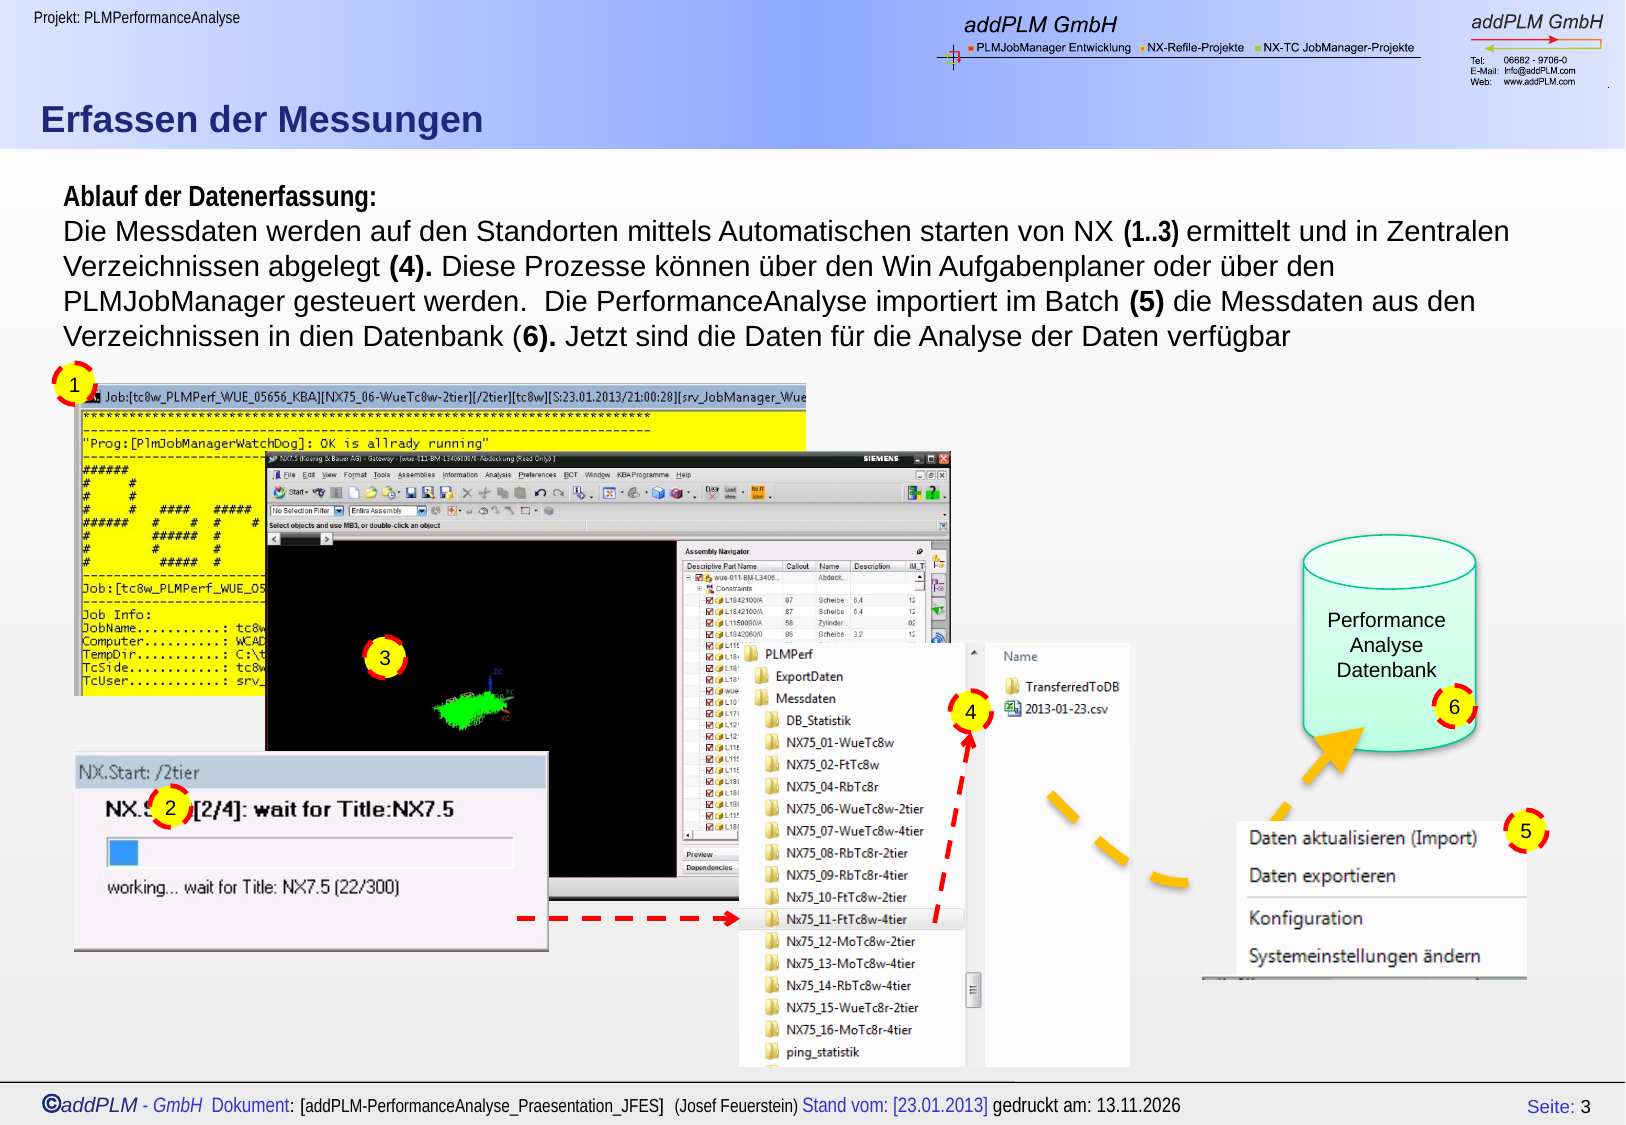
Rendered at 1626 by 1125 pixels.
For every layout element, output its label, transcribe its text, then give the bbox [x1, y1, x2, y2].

text_box [1134, 727, 1365, 886]
text_box 5 [1509, 809, 1548, 852]
text_box 6 [1433, 685, 1476, 728]
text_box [934, 731, 972, 924]
picture [1202, 821, 1527, 980]
text_box 1 [53, 362, 96, 404]
picture [74, 383, 1130, 1067]
title Erfassen der Messungen [40, 67, 1582, 141]
text_box Performance Analyse Datenbank [1302, 534, 1477, 753]
text_box Ablauf der Datenerfassung: Die Messdaten werden auf den Standorten mittels Automatischen starten von NX (1..3) ermittelt und in Zentralen Verzeichnissen abgelegt (4). Diese Prozesse können über den Win Aufgabenplaner oder über den PLMJobManager gesteuert werden. Die PerformanceAnalyse importiert im Batch (5) die Messdaten aus den Verzeichnissen in dien Datenbank (6). Jetzt sind die Daten für die Analyse der Daten verfügbar [48, 169, 1569, 360]
